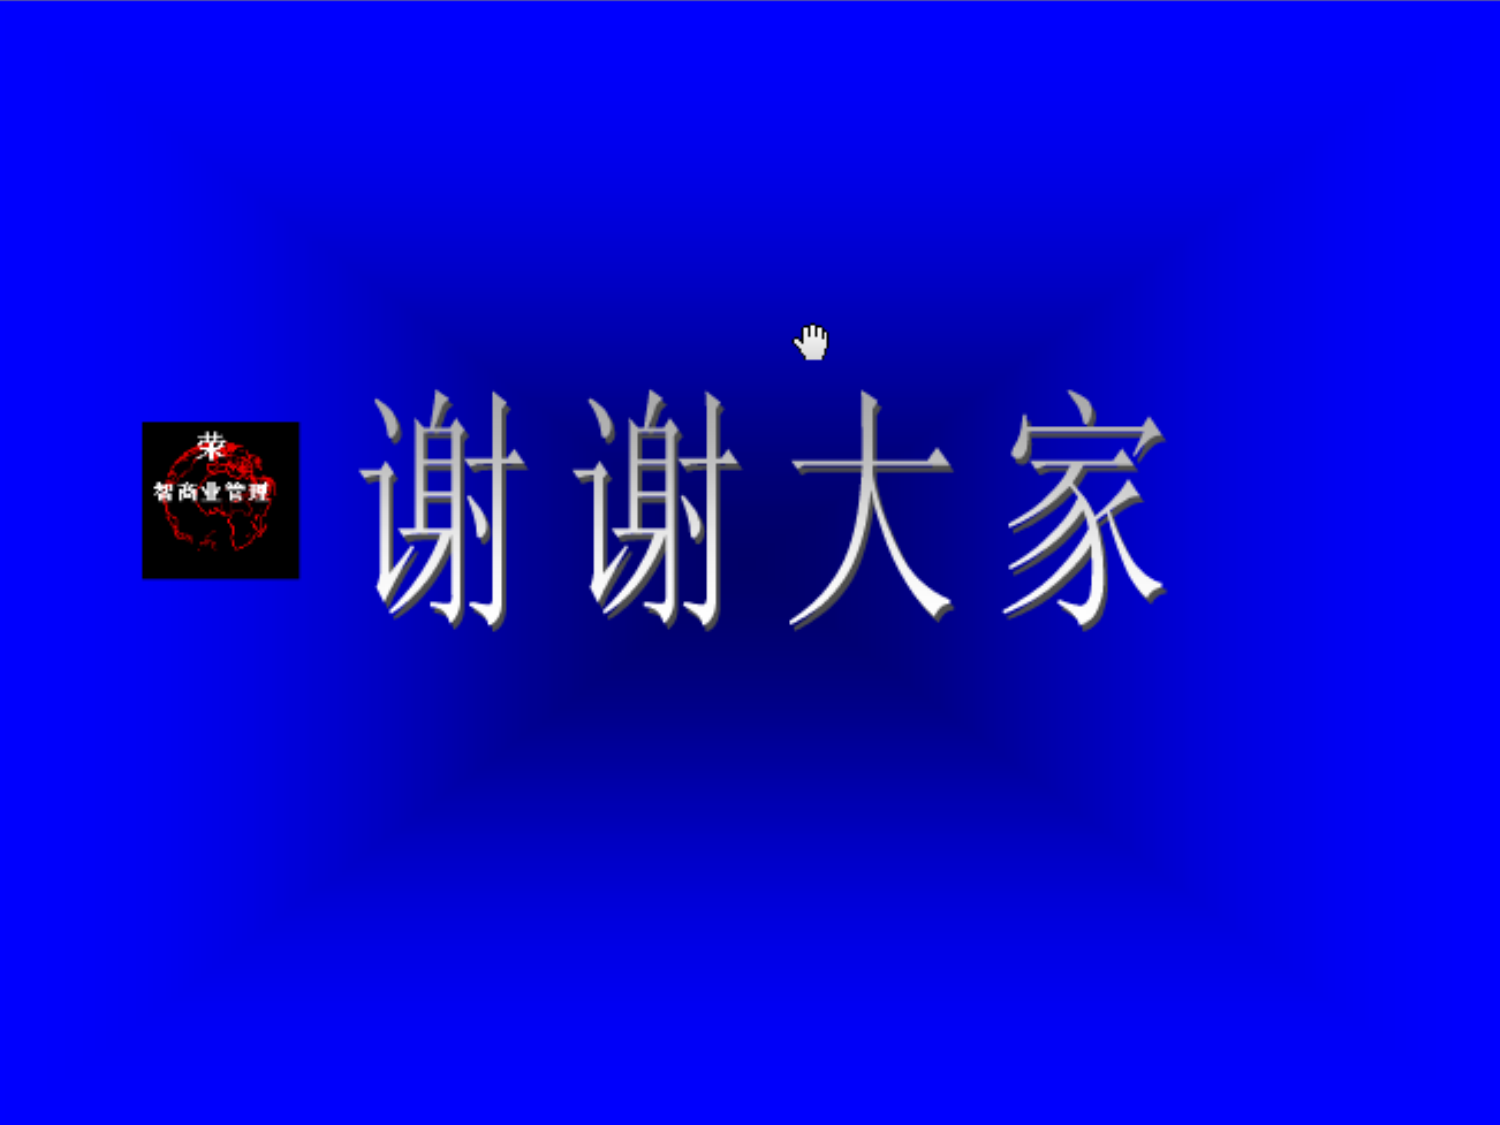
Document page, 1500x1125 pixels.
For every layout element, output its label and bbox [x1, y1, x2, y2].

list [0, 0, 1500, 1125]
